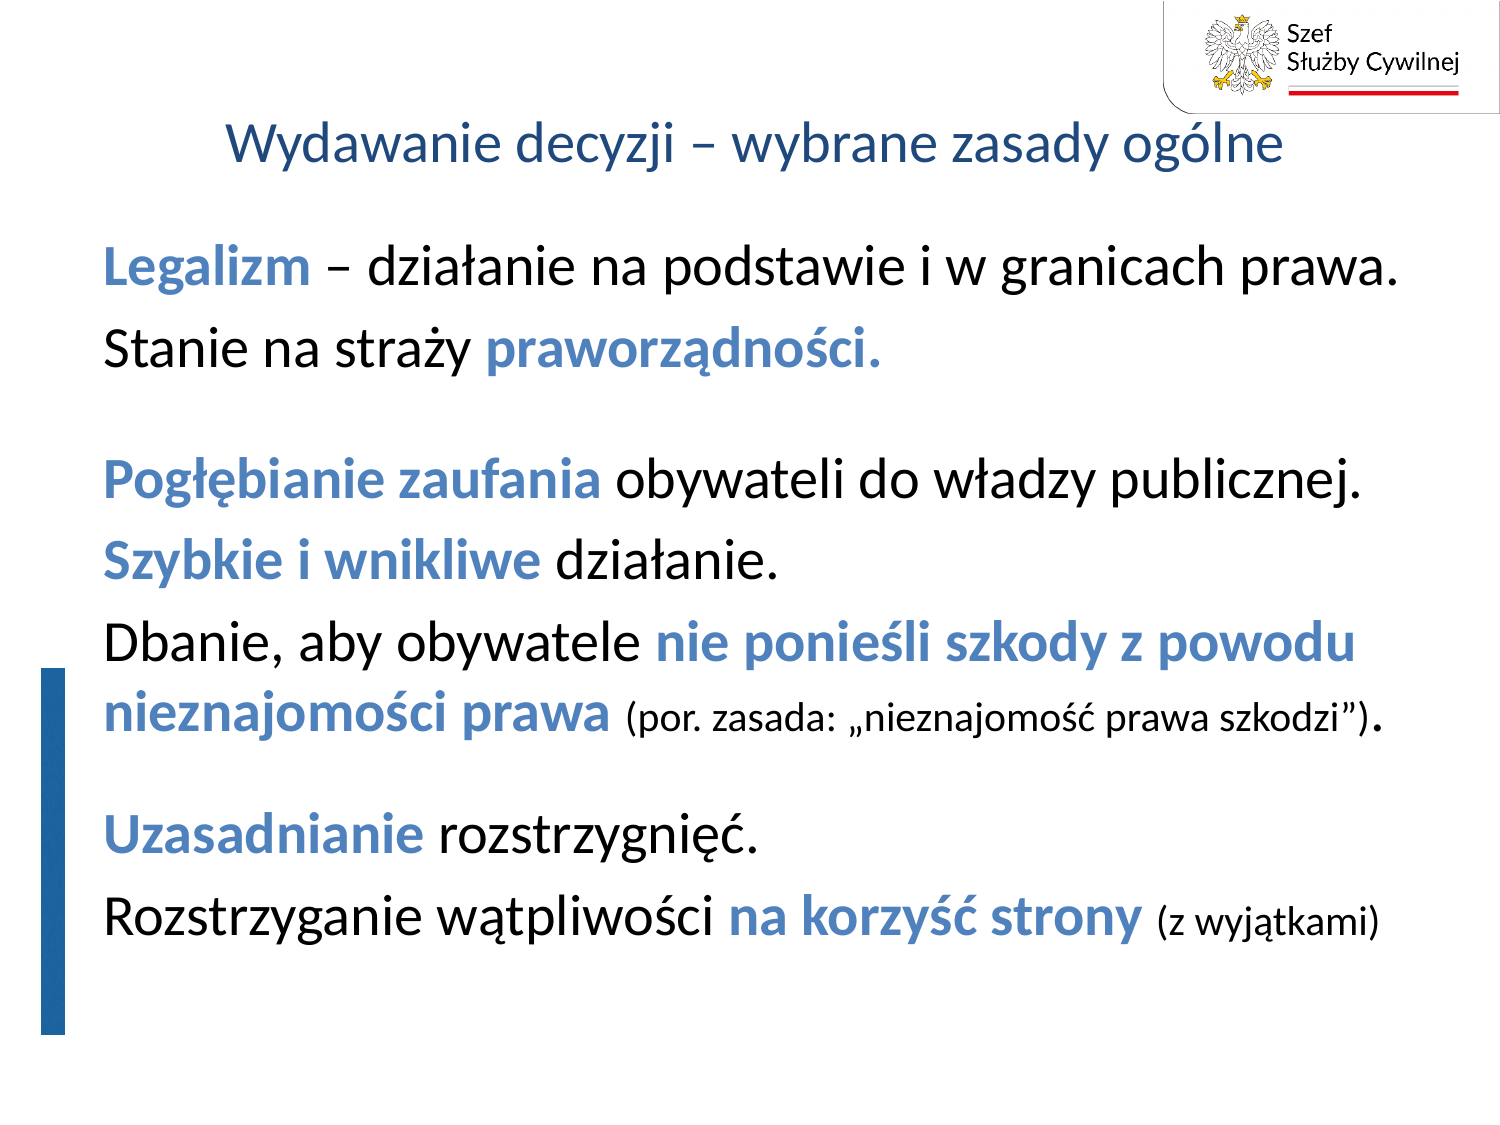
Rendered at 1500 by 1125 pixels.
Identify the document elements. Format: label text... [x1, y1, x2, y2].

text_box Uzasadnianie rozstrzygnięć. Rozstrzyganie wątpliwości na korzyść strony (z wyjątkami) [88, 787, 1424, 977]
picture [1163, 0, 1500, 114]
list Legalizm – działanie na podstawie i w granicach prawa. Stanie na straży praworządności. [88, 219, 1424, 409]
text_box Pogłębianie zaufania obywateli do władzy publicznej. Szybkie i wnikliwe działanie. Dbanie, aby obywatele nie ponieśli szkody z powodu nieznajomości prawa (por. zasada: „nieznajomość prawa szkodzi”). [88, 432, 1424, 764]
picture [41, 668, 65, 1035]
title Wydawanie decyzji – wybrane zasady ogólne [106, 96, 1406, 219]
